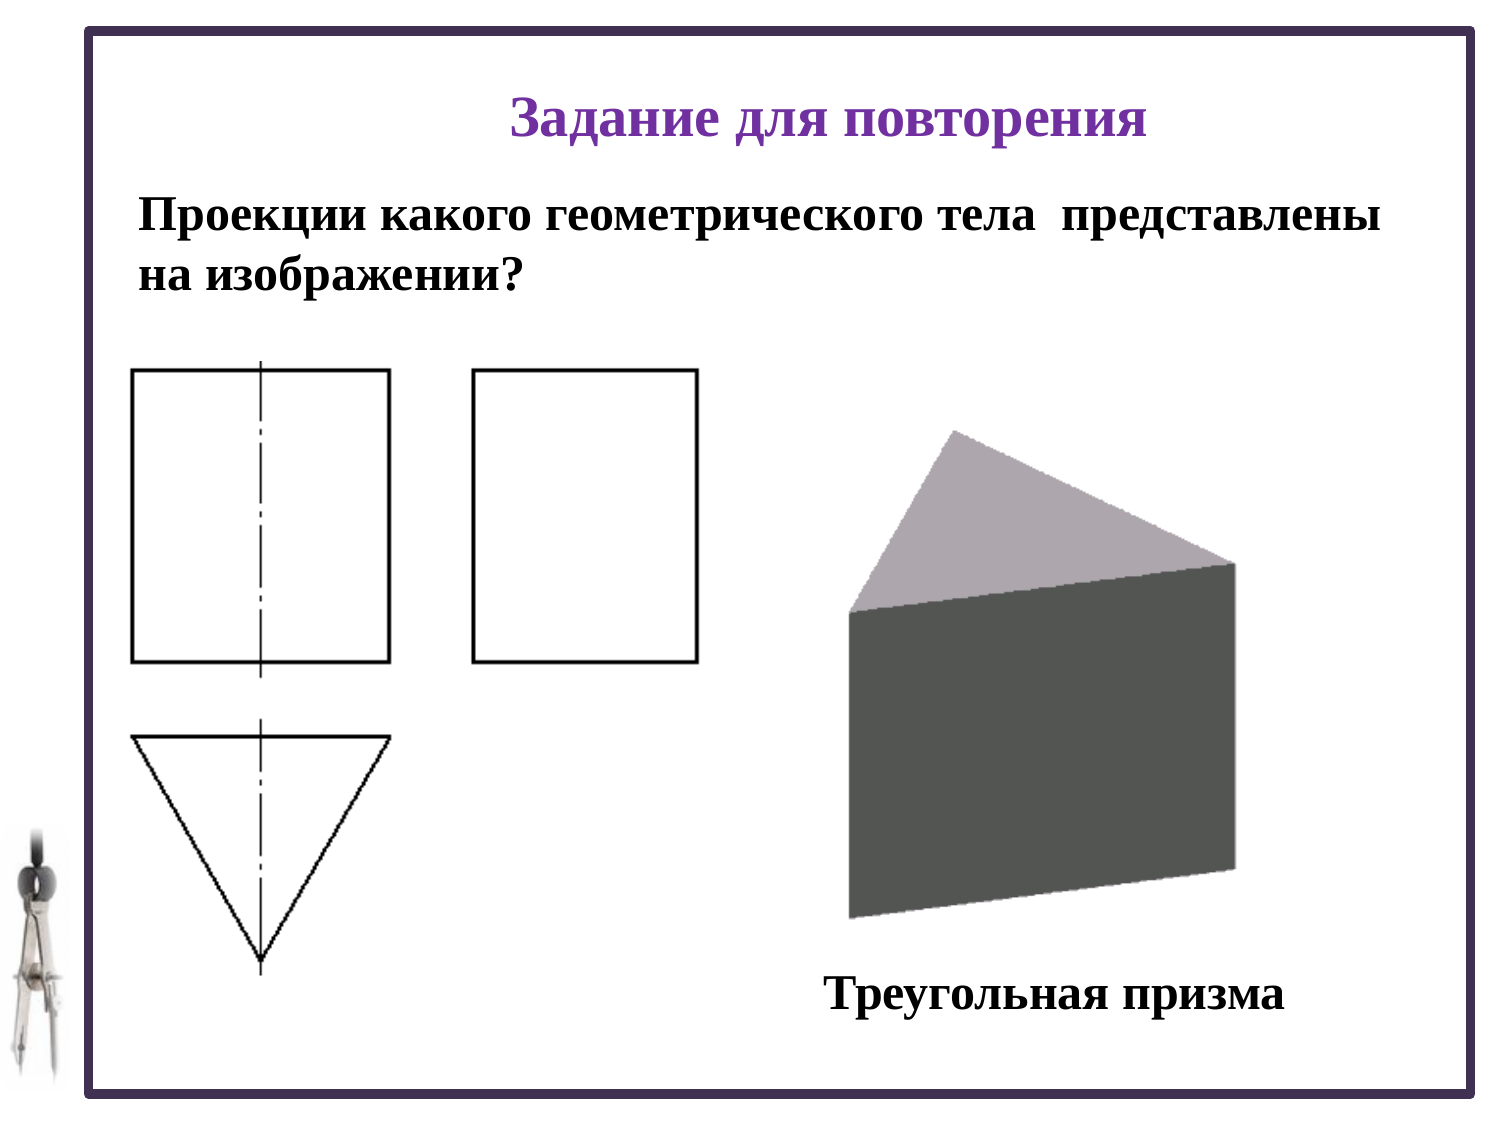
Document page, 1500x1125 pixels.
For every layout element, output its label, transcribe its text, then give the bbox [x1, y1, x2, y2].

picture [832, 420, 1249, 929]
text_box Треугольная призма [809, 952, 1447, 1027]
text_box [86, 29, 1473, 1096]
text_box Задание для повторения [194, 54, 1388, 160]
picture [123, 361, 715, 978]
text_box Проекции какого геометрического тела представлены на изображении? [123, 172, 1424, 308]
picture [0, 822, 72, 1095]
